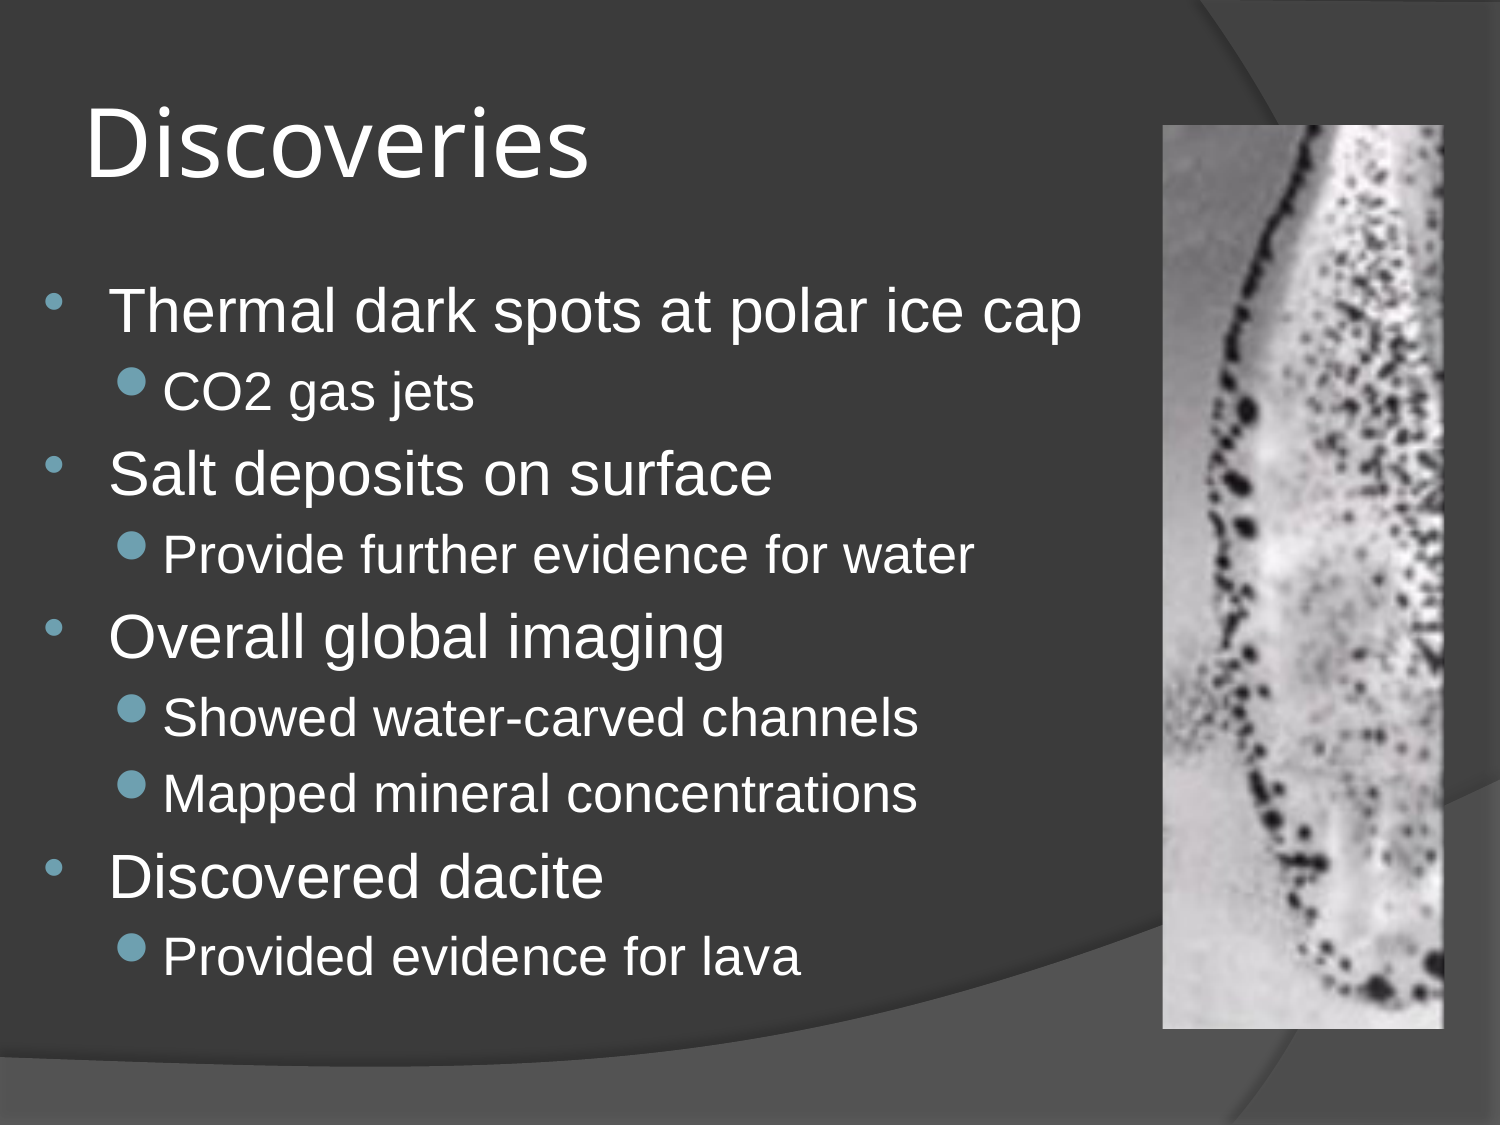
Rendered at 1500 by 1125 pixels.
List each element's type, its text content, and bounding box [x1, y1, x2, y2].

picture [1162, 124, 1445, 1029]
title Discoveries [75, 45, 1300, 233]
list Thermal dark spots at polar ice cap CO2 gas jets Salt deposits on surface Provide further evidence for water Overall global imaging Showed water-carved channels Mapped mineral concentrations Discovered dacite Provided evidence for lava [24, 262, 1250, 1063]
